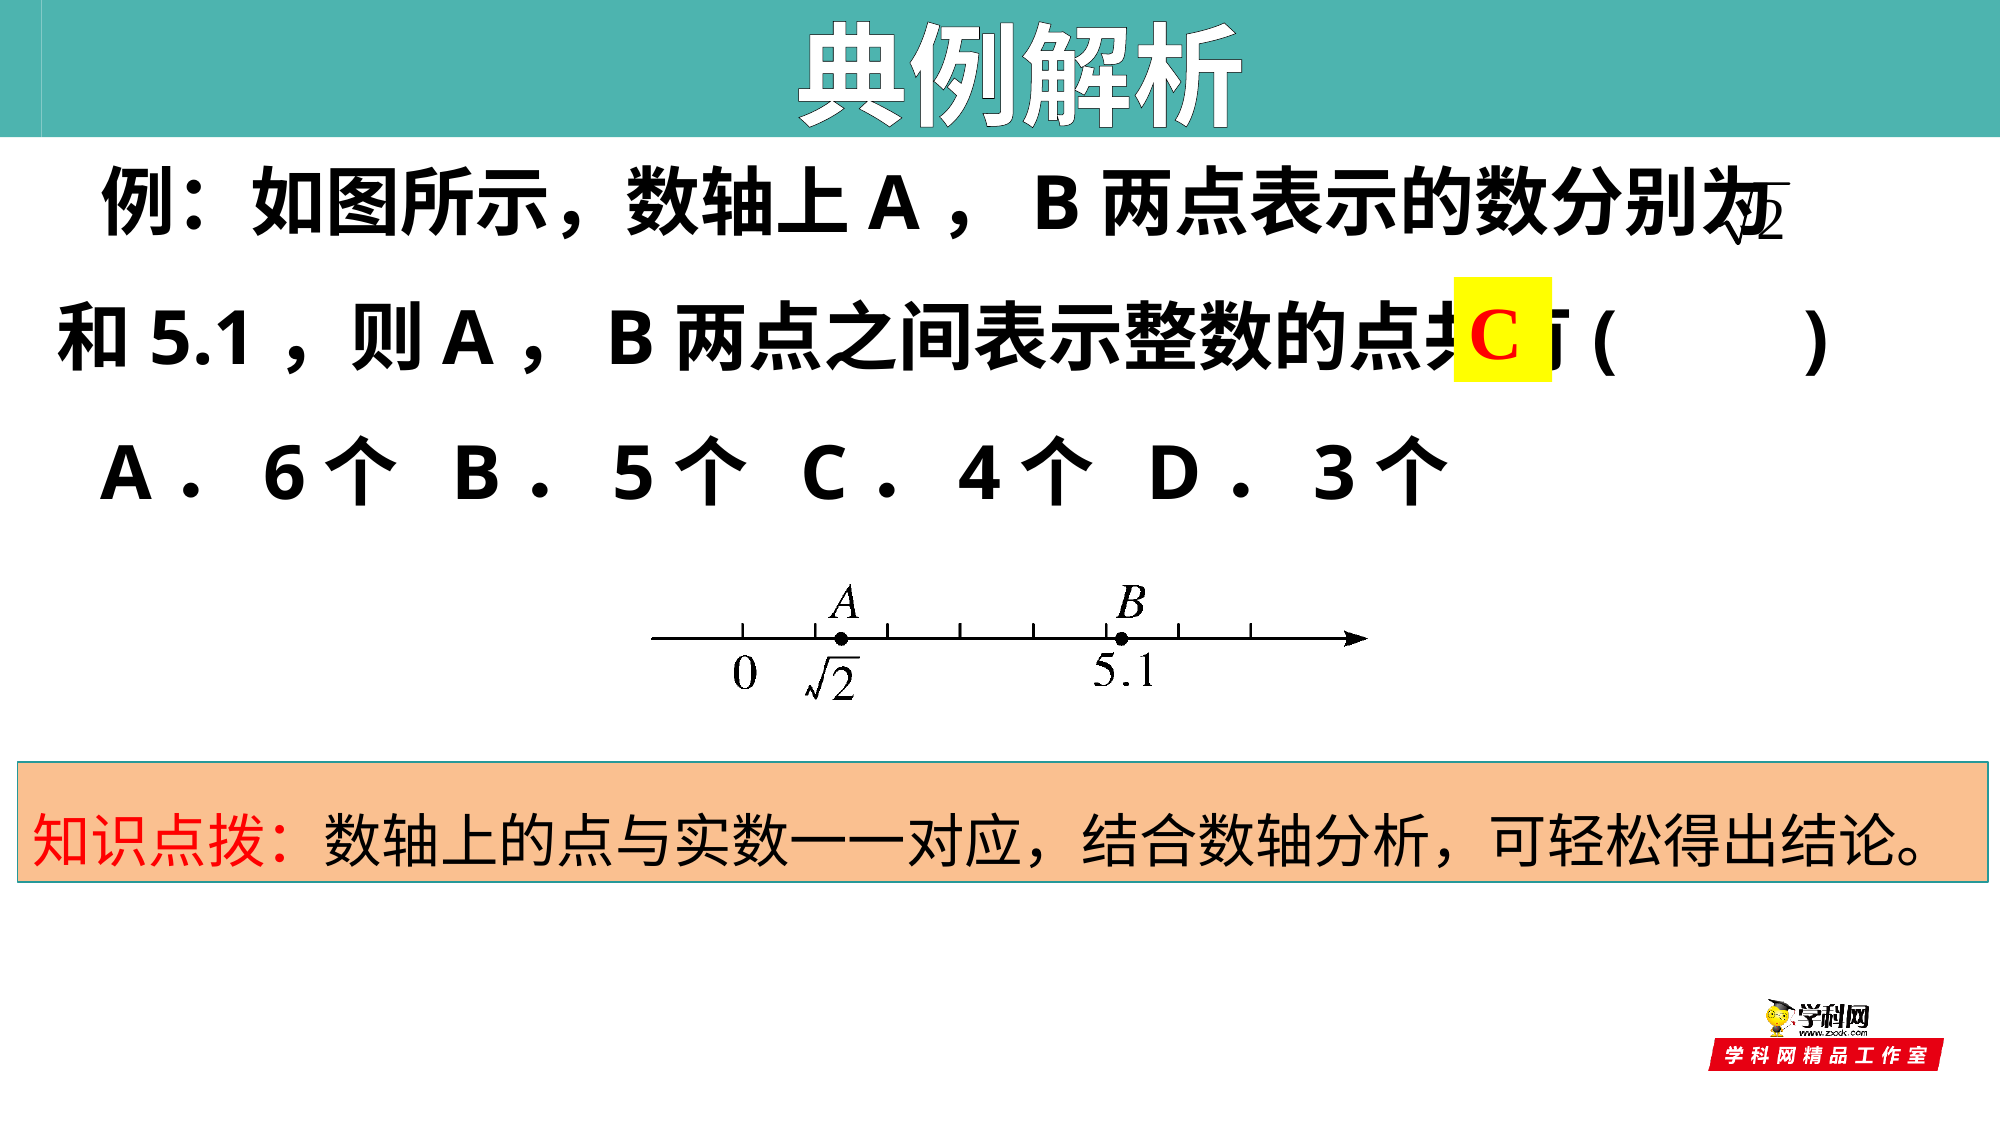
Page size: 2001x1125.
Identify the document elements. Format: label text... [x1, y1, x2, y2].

text_box 知识点拨：数轴上的点与实数一一对应，结合数轴分析，可轻松得出结论。 [17, 762, 1989, 882]
picture [651, 583, 1368, 700]
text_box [0, 0, 2000, 138]
picture [1708, 1038, 1944, 1071]
picture [1766, 999, 1869, 1037]
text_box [1693, 170, 1818, 256]
text_box C [1453, 277, 1553, 382]
text_box 例：如图所示，数轴上A，B两点表示的数分别为 和5.1，则A，B两点之间表示整数的点共有( ) A．6个 B．5个 C．4个 D．3个 [41, 149, 1949, 522]
